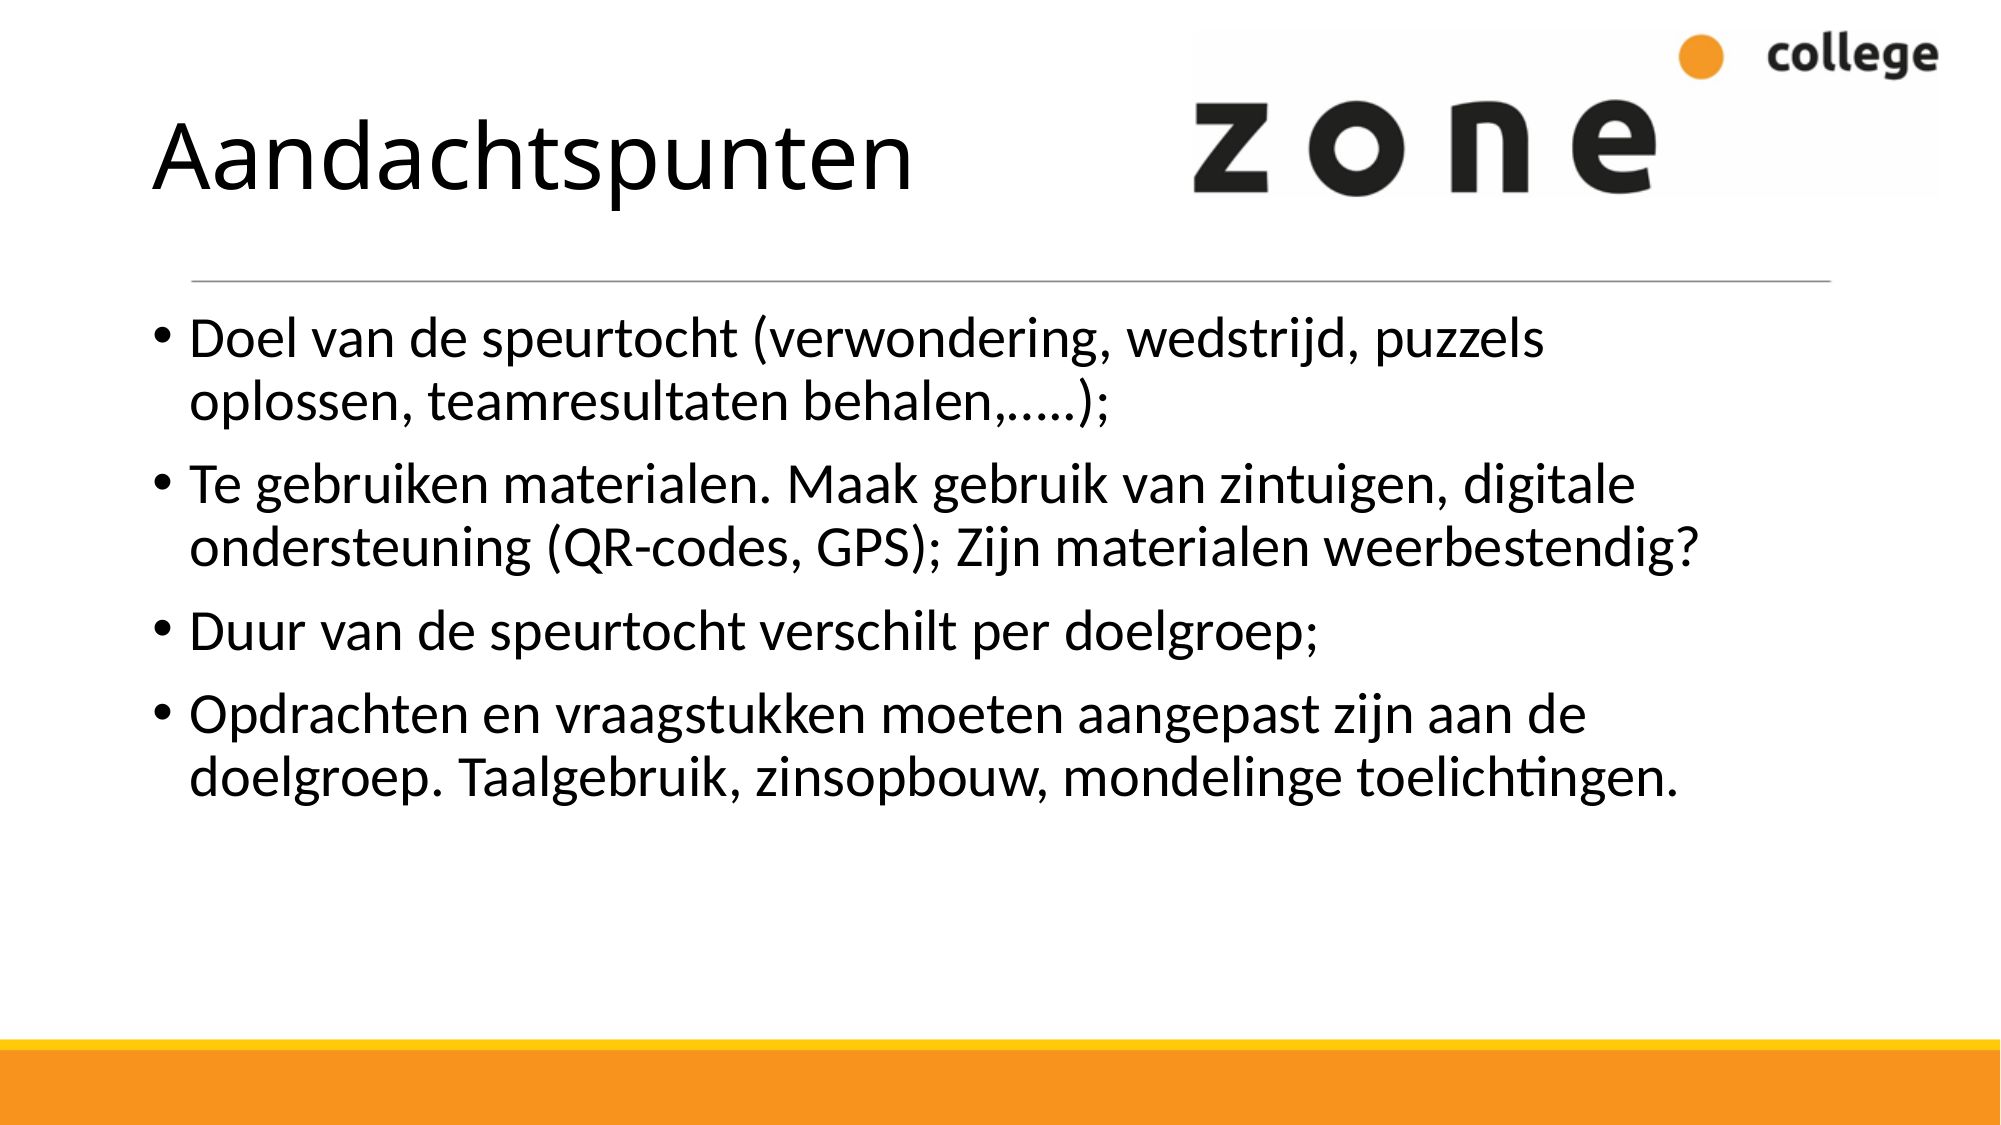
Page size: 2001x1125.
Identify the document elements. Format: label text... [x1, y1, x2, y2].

title Aandachtspunten [137, 51, 1863, 269]
picture [0, 0, 2001, 1125]
list Doel van de speurtocht (verwondering, wedstrijd, puzzels oplossen, teamresultaten behalen,…..); Te gebruiken materialen. Maak gebruik van zintuigen, digitale ondersteuning (QR-codes, GPS); Zijn materialen weerbestendig? Duur van de speurtocht verschilt per doelgroep; Opdrachten en vraagstukken moeten aangepast zijn aan de doelgroep. Taalgebruik, zinsopbouw, mondelinge toelichtingen. [137, 299, 1721, 1014]
